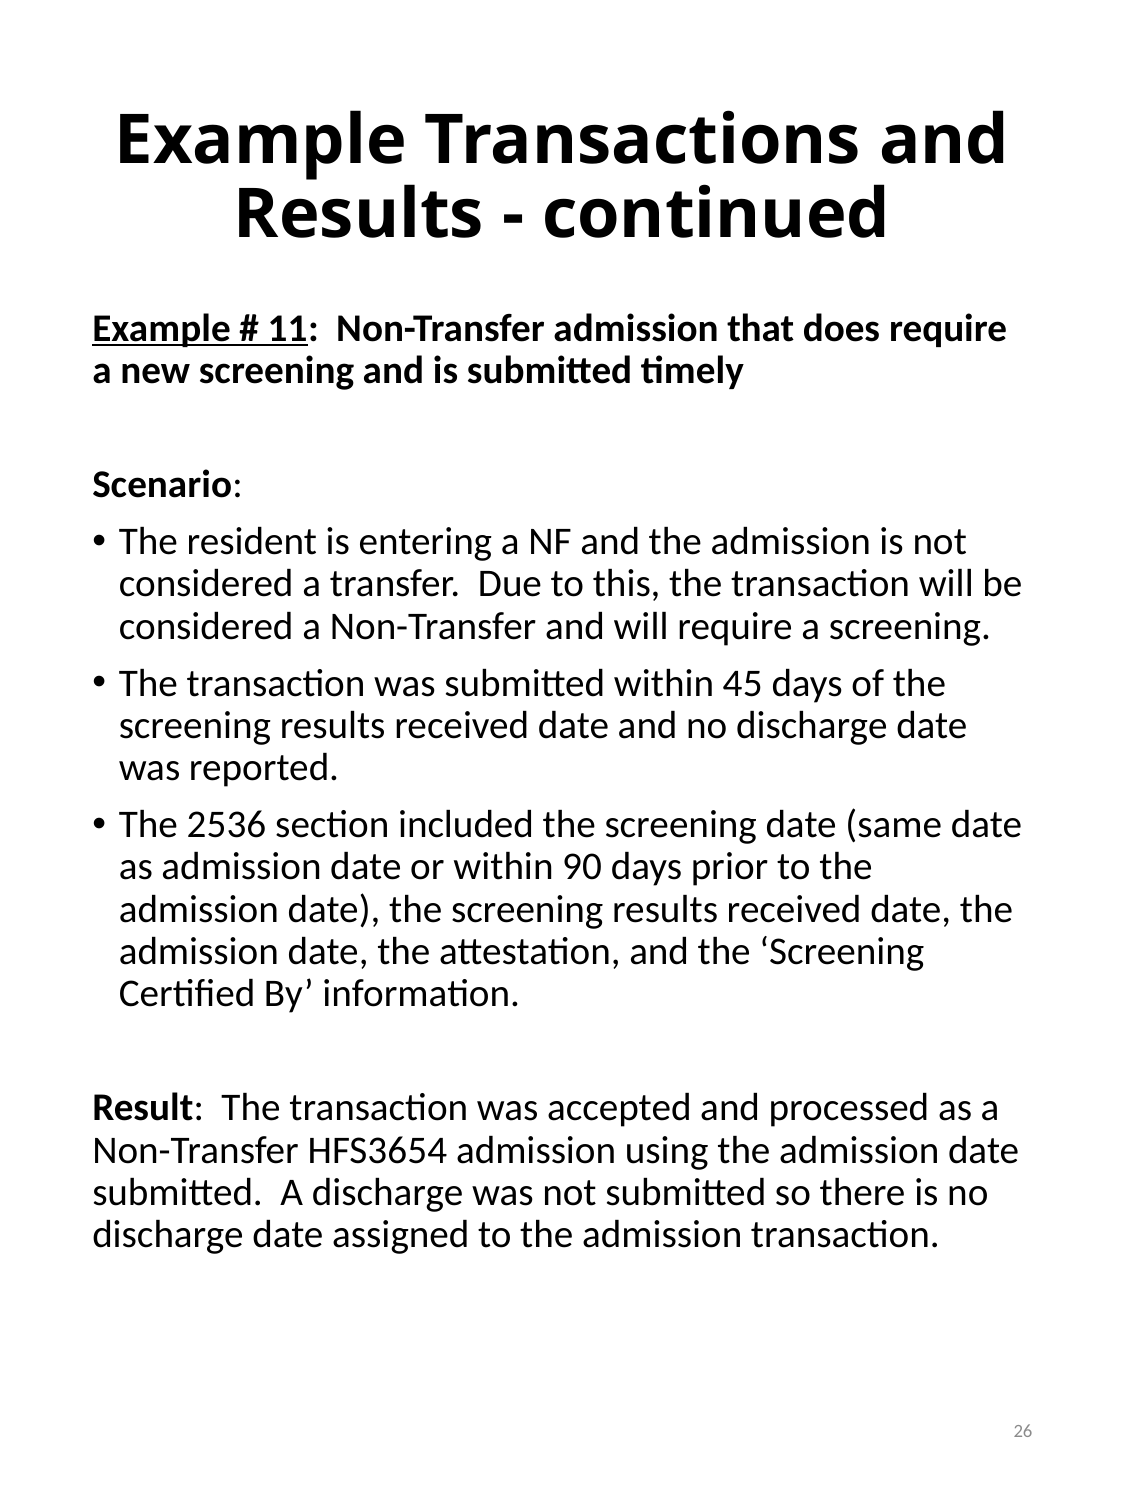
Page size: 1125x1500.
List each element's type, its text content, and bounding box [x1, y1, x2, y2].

list Example # 11: Non-Transfer admission that does require a new screening and is submitted timely Scenario: The resident is entering a NF and the admission is not considered a transfer. Due to this, the transaction will be considered a Non-Transfer and will require a screening. The transaction was submitted within 45 days of the screening results received date and no discharge date was reported. The 2536 section included the screening date (same date as admission date or within 90 days prior to the admission date), the screening results received date, the admission date, the attestation, and the ‘Screening Certified By’ information. Result: The transaction was accepted and processed as a Non-Transfer HFS3654 admission using the admission date submitted. A discharge was not submitted so there is no discharge date assigned to the admission transaction. [77, 300, 1048, 1352]
title Example Transactions and Results - continued [77, 79, 1048, 277]
slide_number 26 [794, 1390, 1048, 1471]
